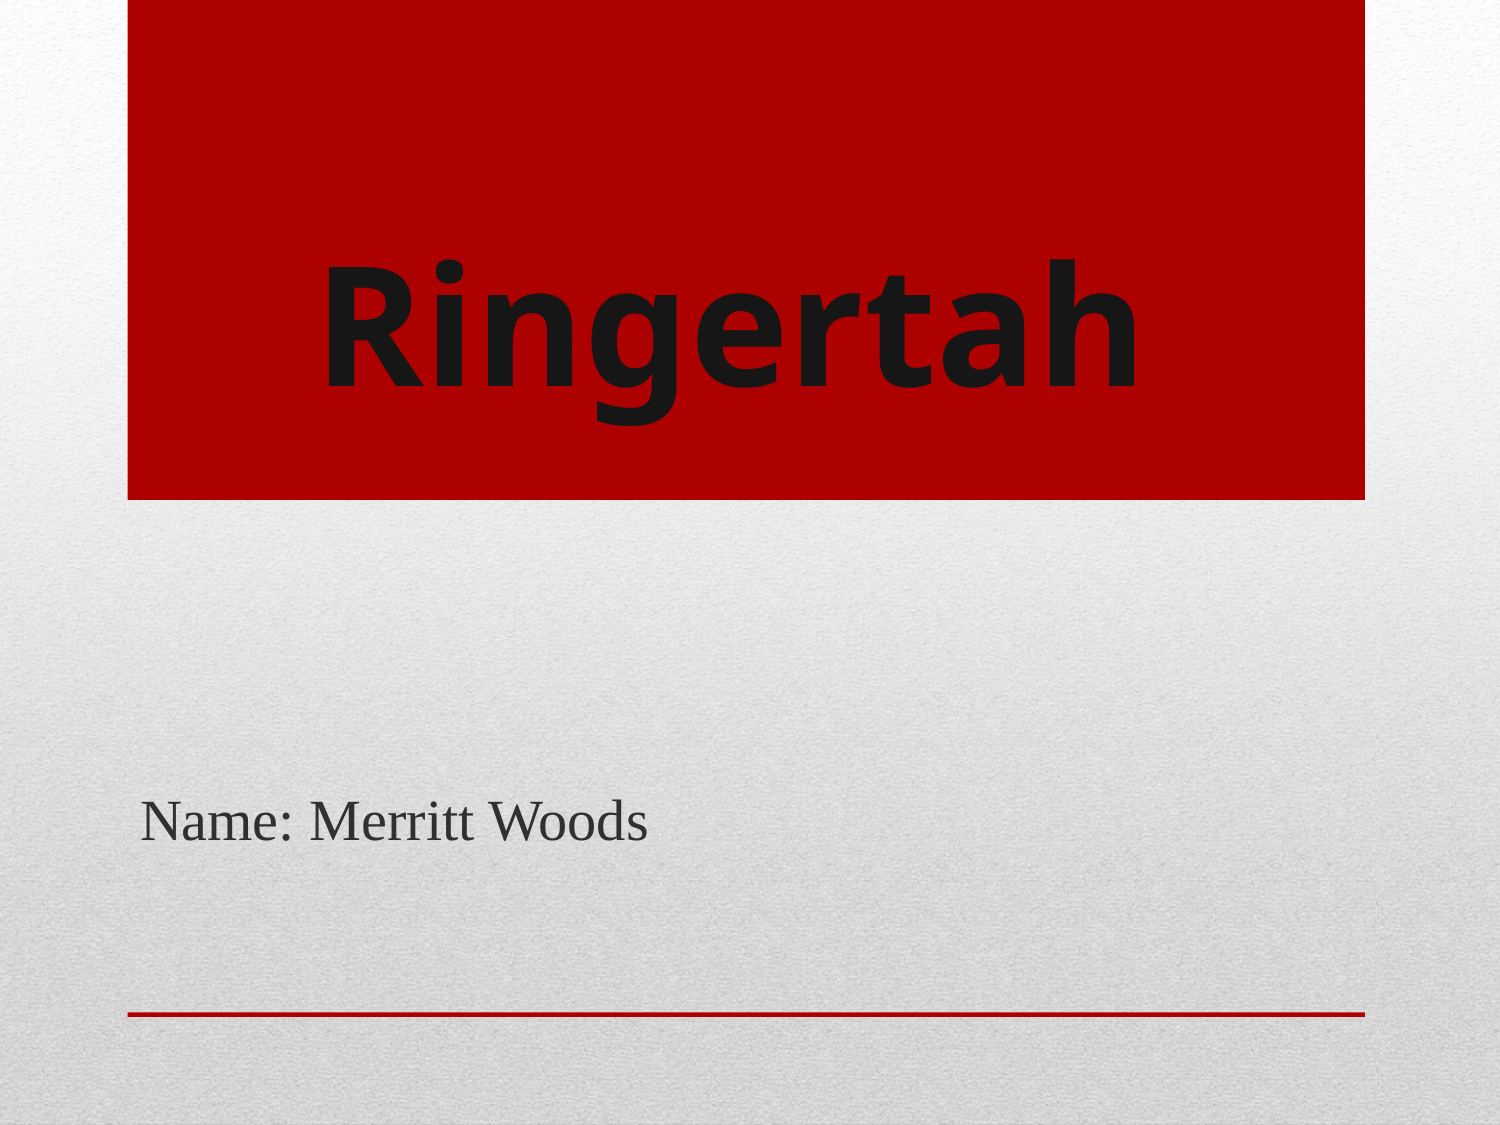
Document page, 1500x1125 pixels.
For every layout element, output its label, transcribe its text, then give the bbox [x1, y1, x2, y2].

subtitle Name: Merritt Woods [125, 774, 1250, 938]
text_box Ringertah [300, 212, 1238, 428]
